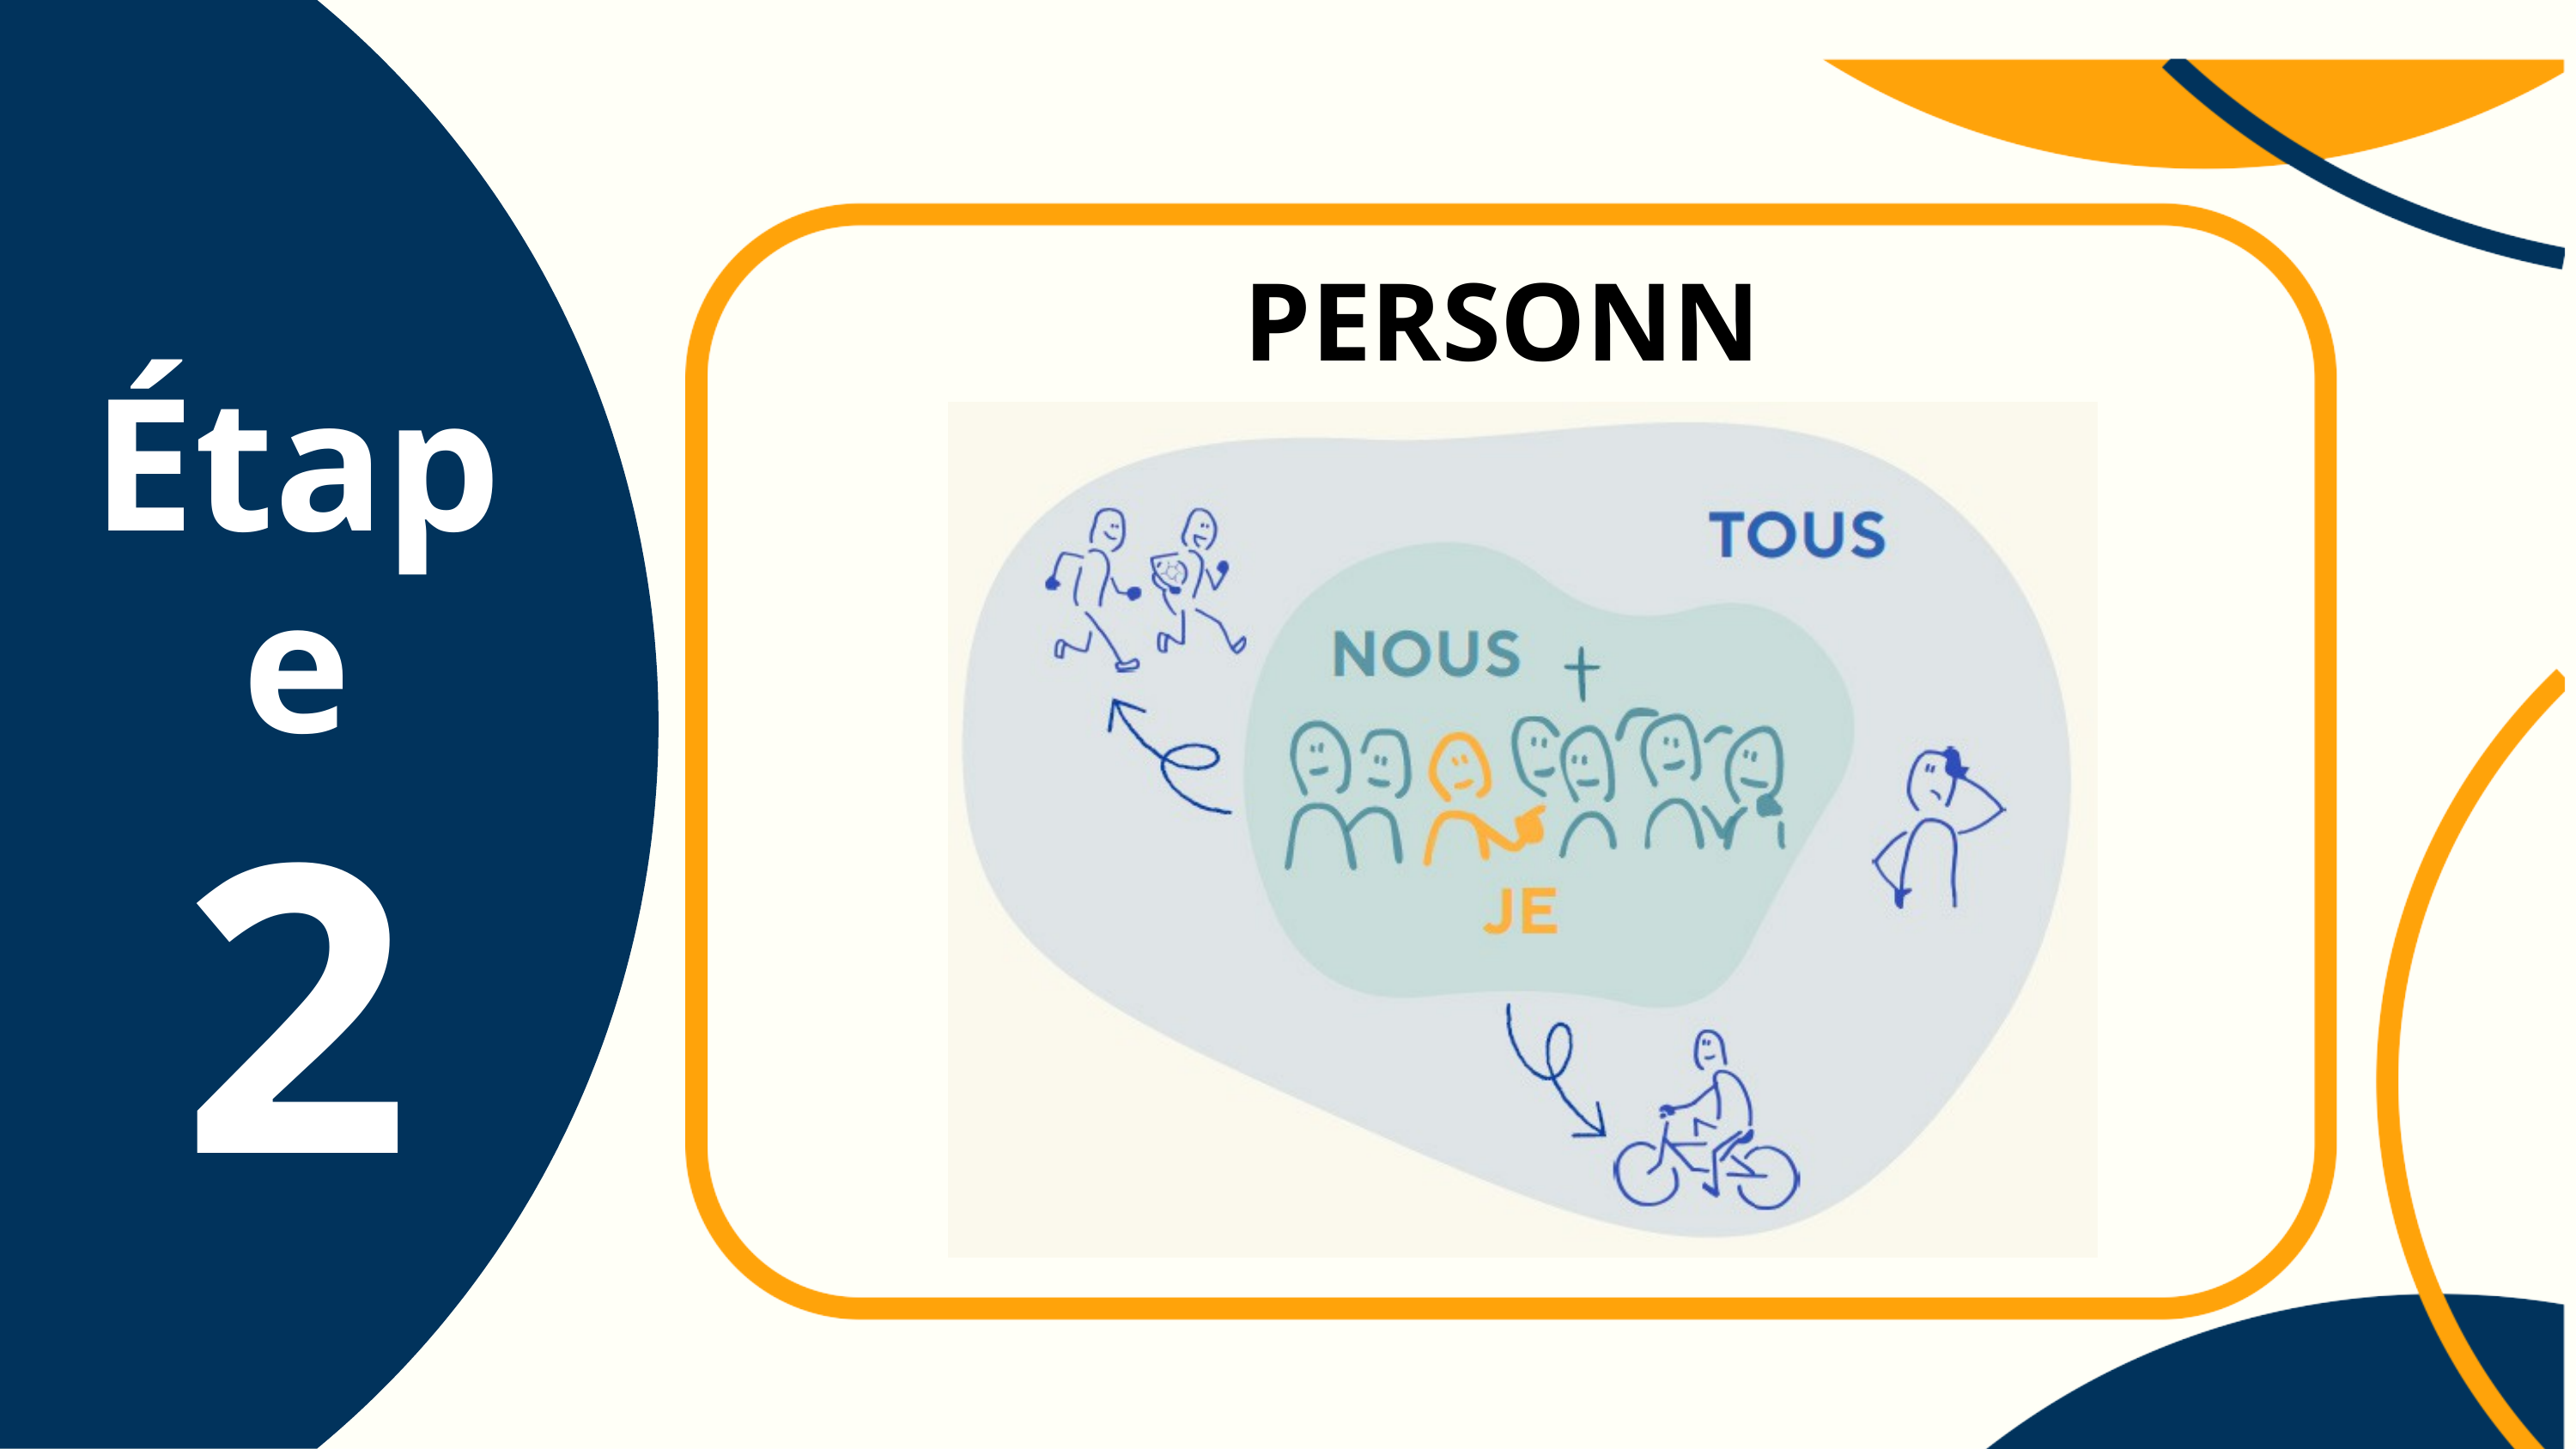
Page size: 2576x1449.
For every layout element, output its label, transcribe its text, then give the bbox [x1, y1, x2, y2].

title Étape 2 [39, 363, 555, 1234]
picture [684, 48, 2576, 1449]
